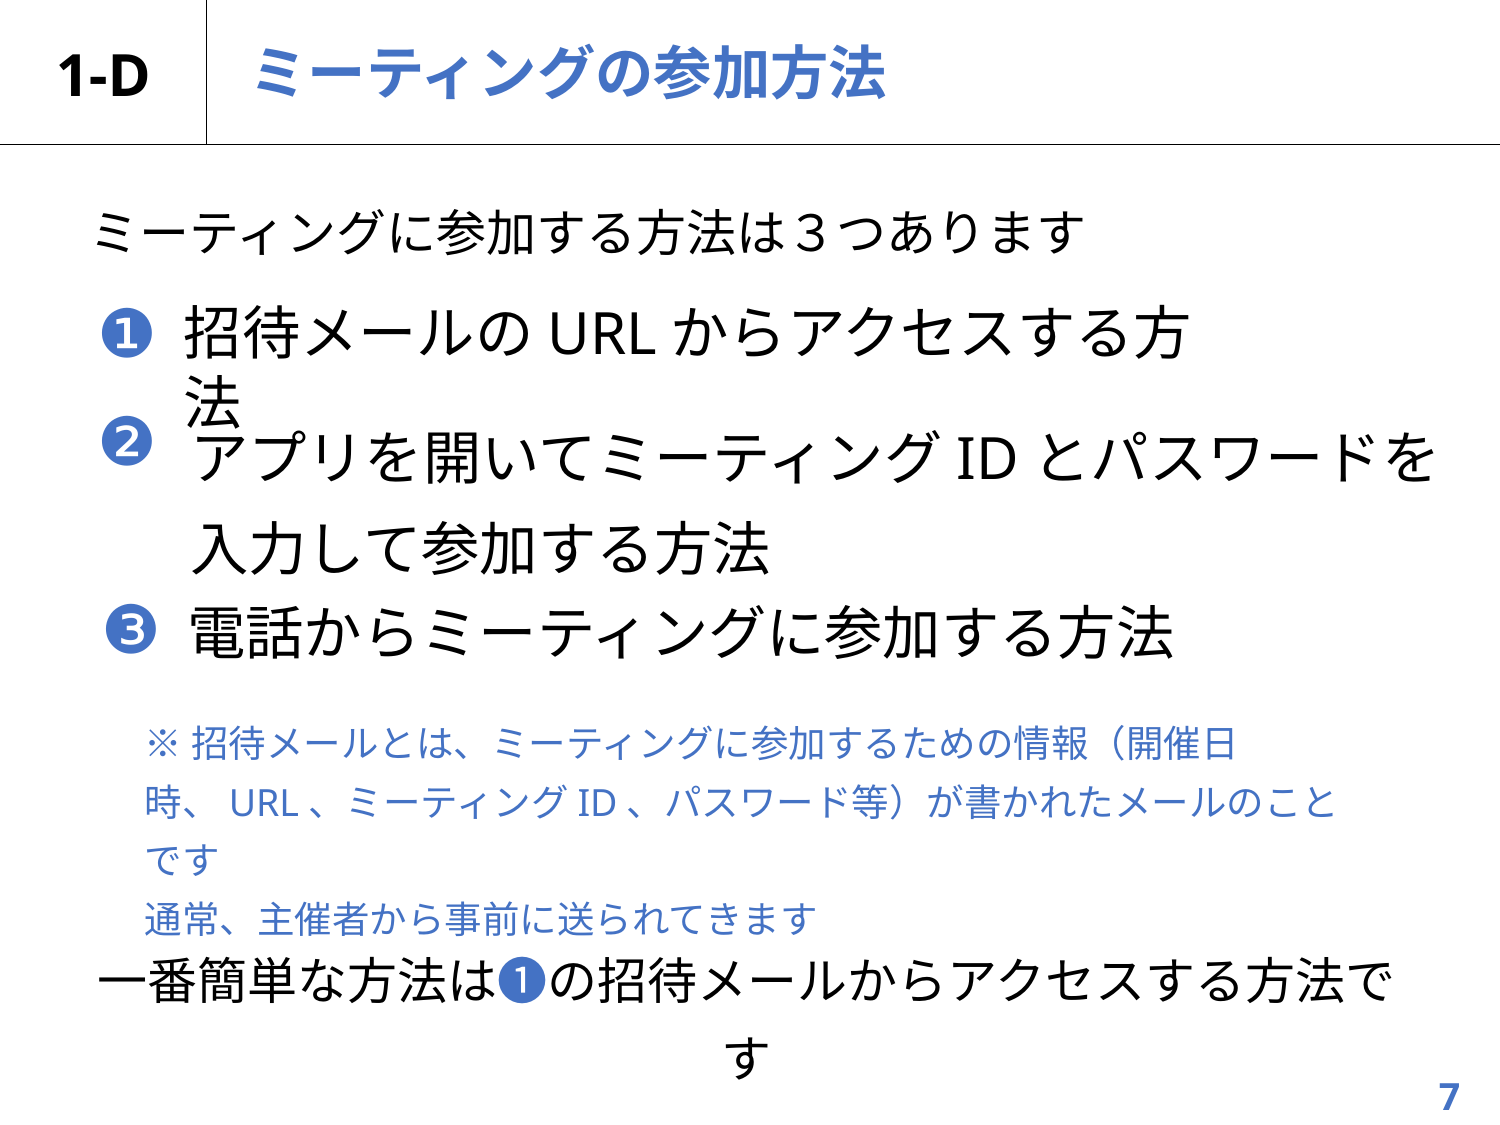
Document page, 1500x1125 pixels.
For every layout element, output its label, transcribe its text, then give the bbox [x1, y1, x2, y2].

text_box ※招待メールとは、ミーティングに参加するための情報（開催日時、URL、ミーティングID、パスワード等）が書かれたメールのことです 通常、主催者から事前に送られてきます [129, 699, 1371, 949]
text_box 7 [1402, 1065, 1497, 1125]
text_box アプリを開いてミーティングIDとパスワードを入力して参加する方法 [175, 393, 1467, 590]
text_box ❶ [82, 283, 177, 379]
text_box ❸ [86, 579, 177, 675]
text_box ミーティングに参加する方法は３つあります [74, 175, 1371, 271]
text_box 一番簡単な方法は❶の招待メールからアクセスする方法です [74, 924, 1419, 1020]
text_box ❷ [82, 391, 177, 487]
text_box 招待メールのURLからアクセスする方法 [169, 288, 1260, 393]
title 1-D [0, 0, 207, 147]
text_box ミーティングの参加方法 [230, 24, 1459, 119]
text_box 電話からミーティングに参加する方法 [172, 588, 1321, 674]
